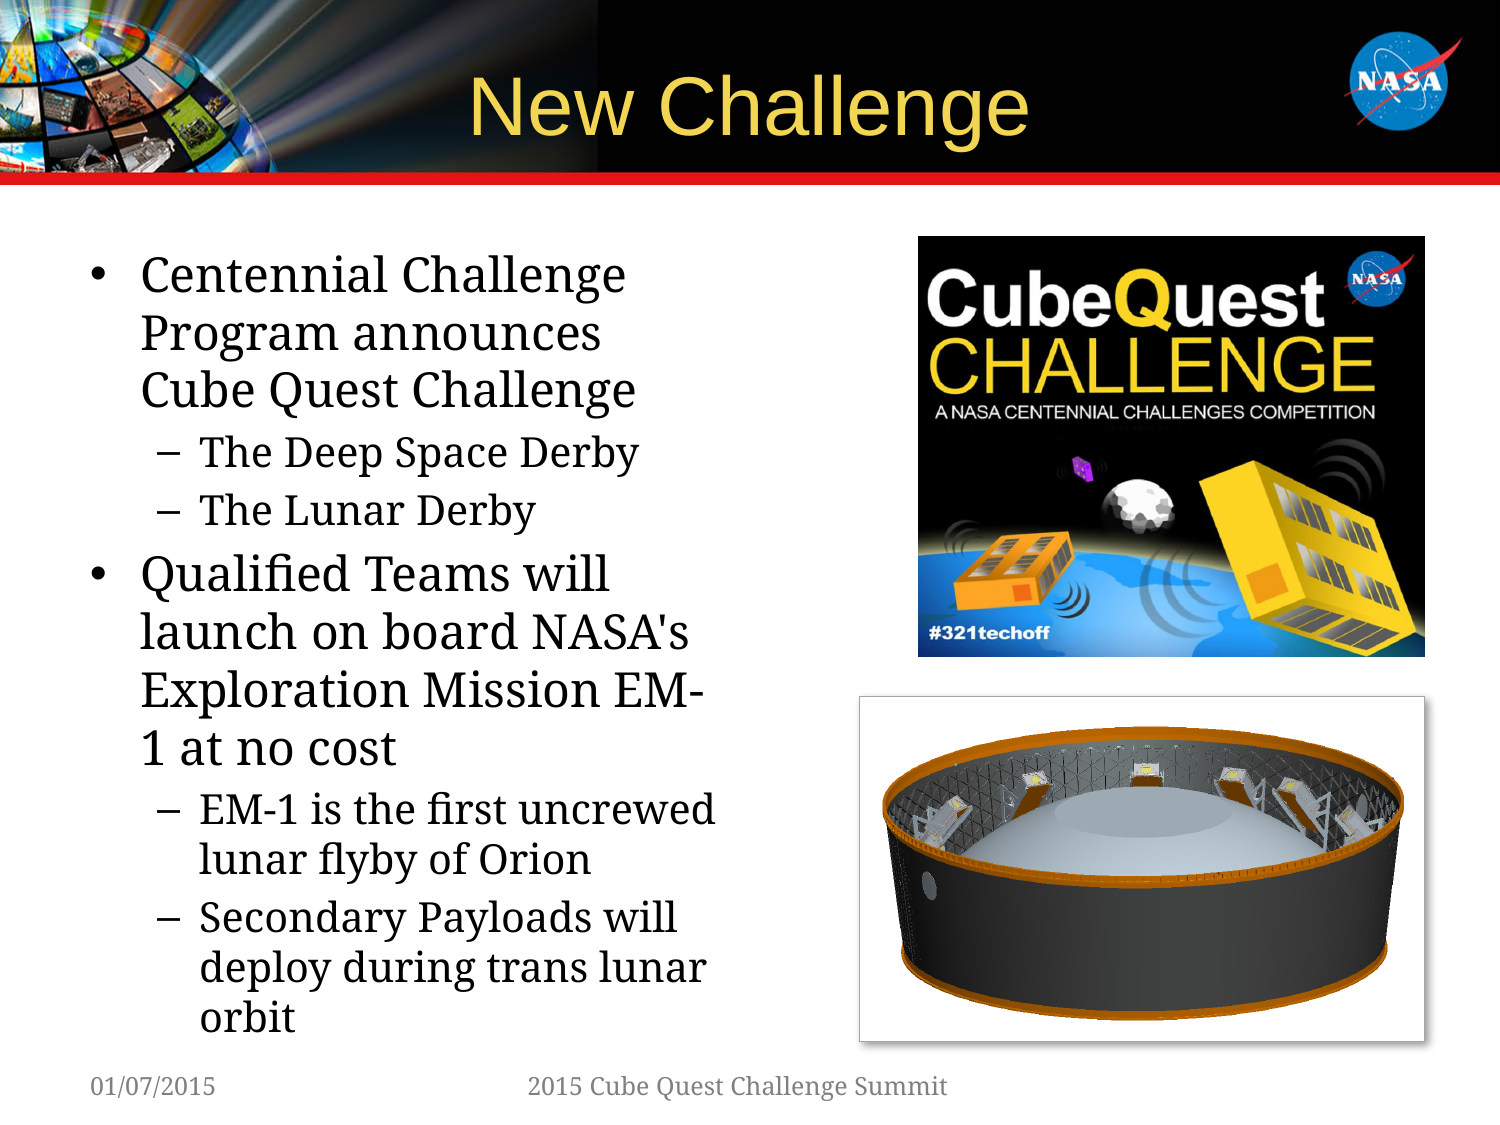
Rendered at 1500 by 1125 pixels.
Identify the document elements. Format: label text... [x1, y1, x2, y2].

picture [859, 696, 1426, 1042]
footer 2015 Cube Quest Challenge Summit [512, 1063, 1321, 1103]
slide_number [75, 1063, 238, 1103]
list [917, 236, 1426, 658]
list Centennial Challenge Program announces Cube Quest Challenge The Deep Space Derby The Lunar Derby Qualified Teams will launch on board NASA's Exploration Mission EM-1 at no cost EM-1 is the first uncrewed lunar flyby of Orion Secondary Payloads will deploy during trans lunar orbit [75, 236, 738, 1064]
title New Challenge [75, 45, 1425, 169]
picture [0, 0, 1500, 185]
